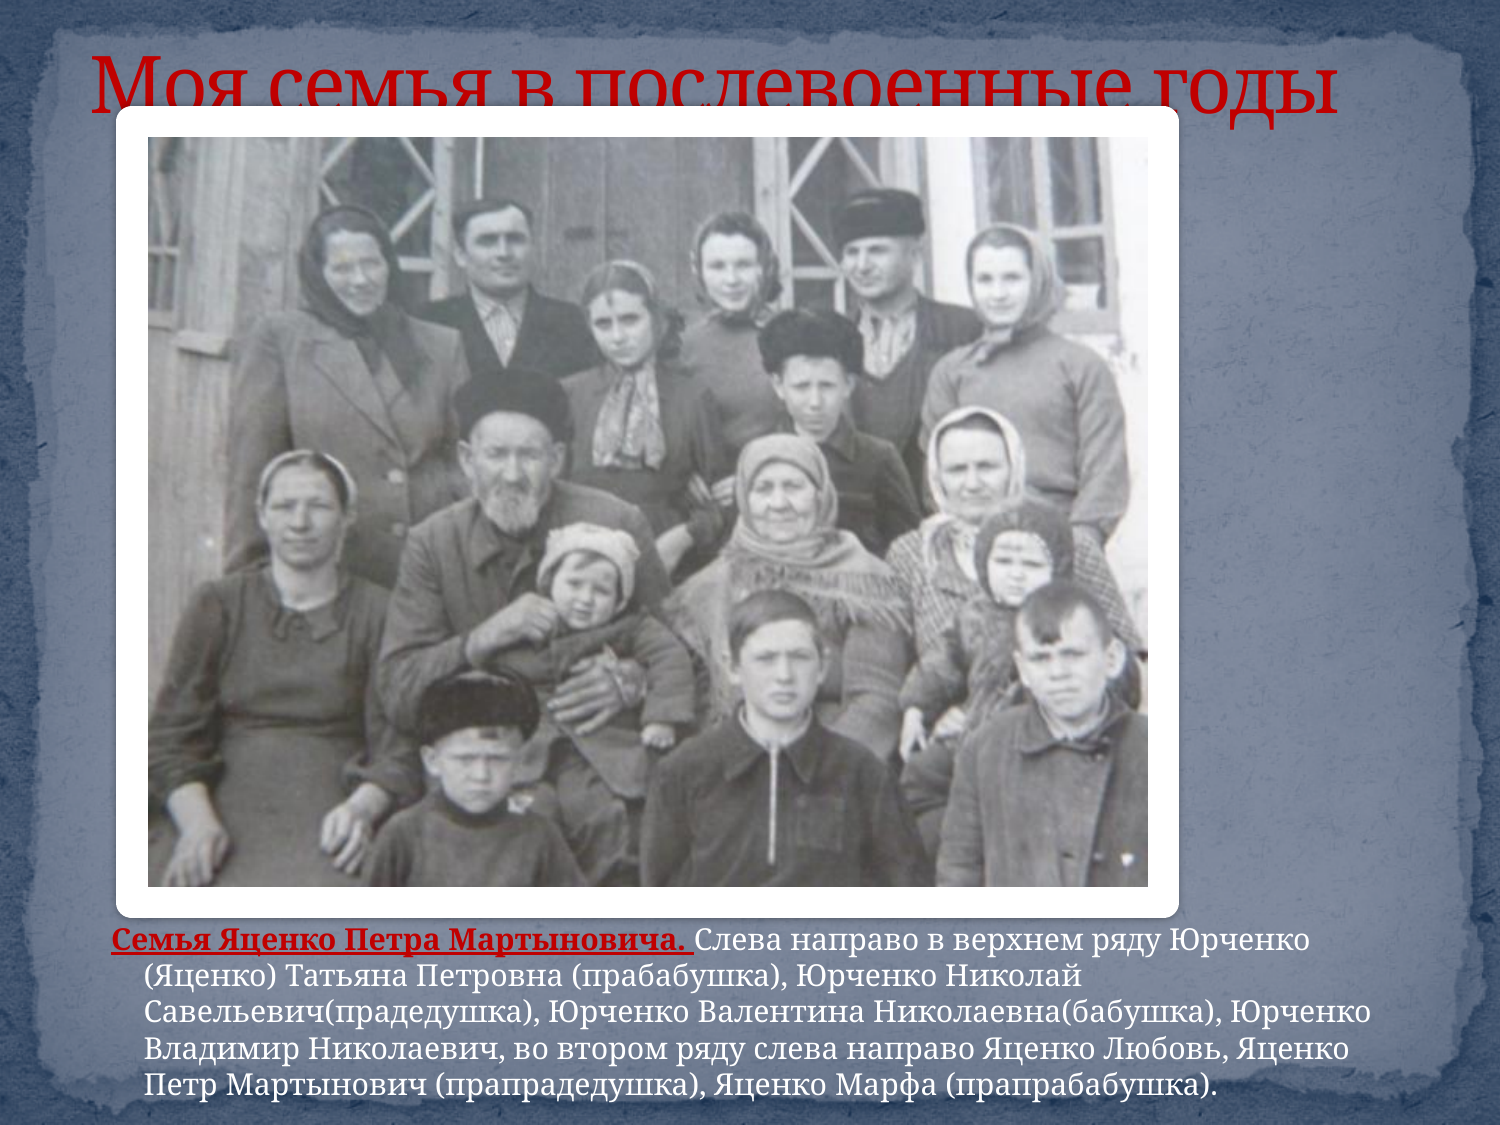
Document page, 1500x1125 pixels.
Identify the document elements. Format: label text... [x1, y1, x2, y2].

text_box Семья Яценко Петра Мартыновича. Слева направо в верхнем ряду Юрченко (Яценко) Татьяна Петровна (прабабушка), Юрченко Николай Савельевич(прадедушка), Юрченко Валентина Николаевна(бабушка), Юрченко Владимир Николаевич, во втором ряду слева направо Яценко Любовь, Яценко Петр Мартынович (прапрадедушка), Яценко Марфа (прапрабабушка). [88, 912, 1400, 1125]
title Моя семья в послевоенные годы [74, 24, 1425, 138]
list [149, 139, 1147, 886]
